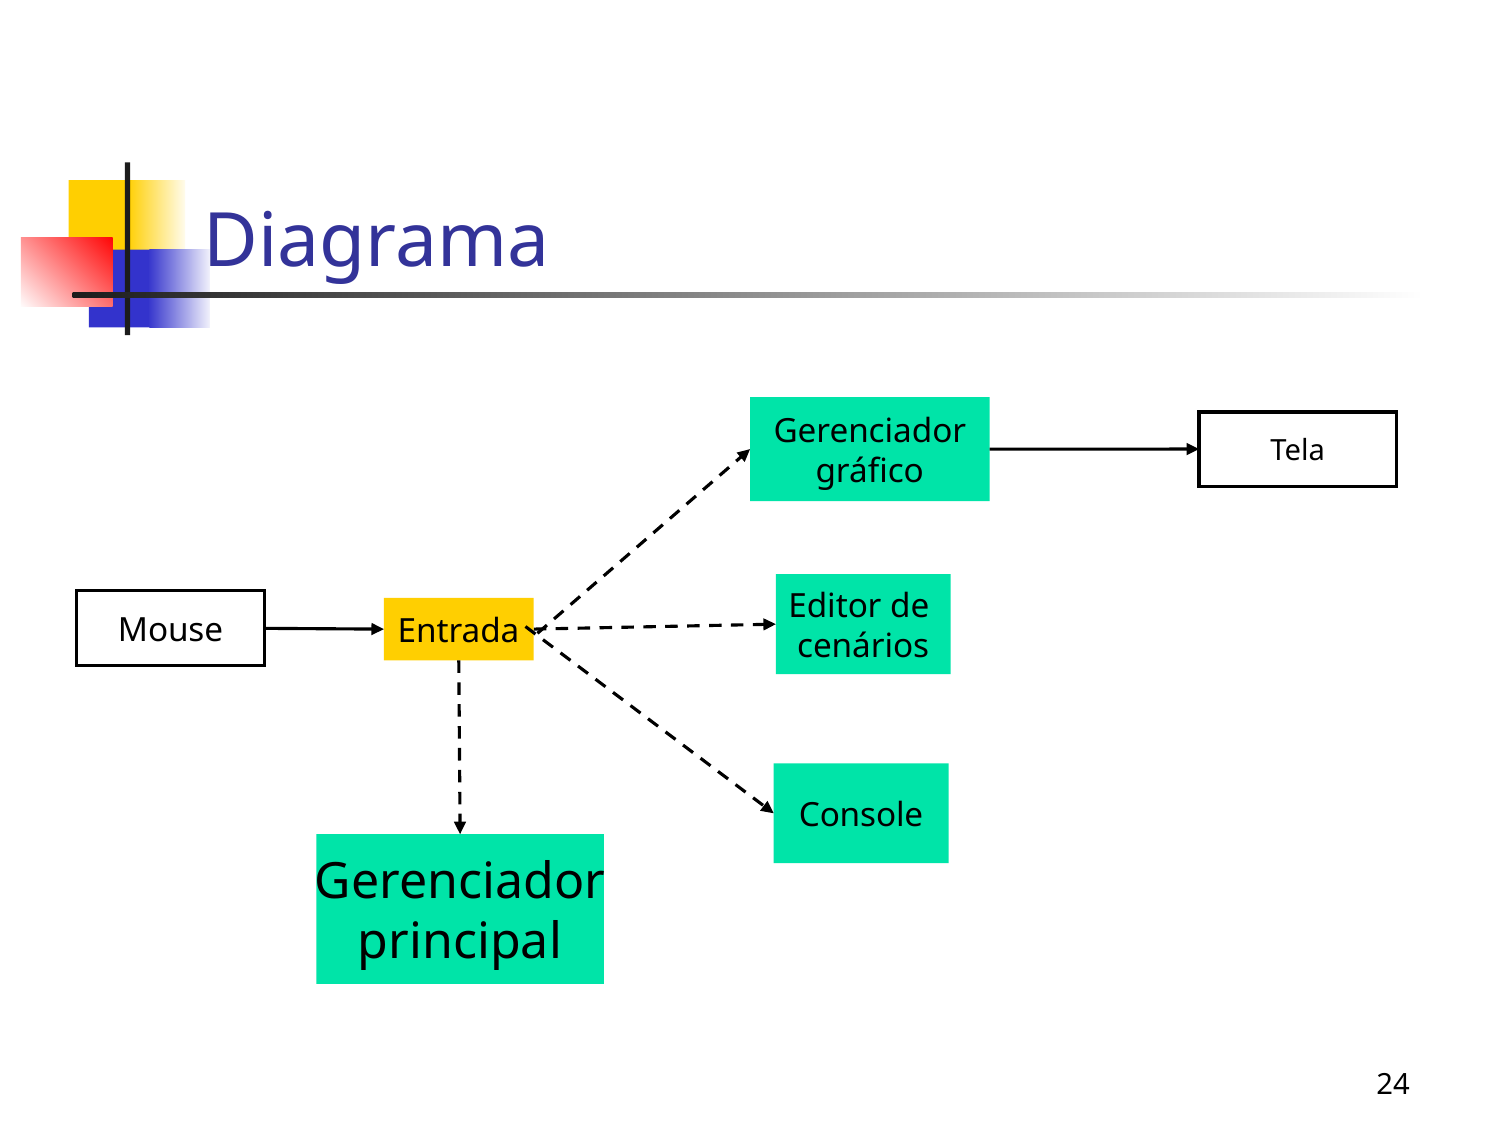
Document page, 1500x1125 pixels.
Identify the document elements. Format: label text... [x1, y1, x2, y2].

text_box Gerenciador gráfico [750, 397, 990, 502]
slide_number 24 [1112, 1037, 1426, 1113]
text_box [533, 623, 777, 628]
text_box Gerenciador principal [316, 834, 604, 984]
text_box Entrada [383, 597, 528, 661]
text_box Tela [1198, 411, 1397, 487]
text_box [525, 626, 774, 814]
text_box Console [773, 763, 949, 864]
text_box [537, 448, 751, 622]
title Diagrama [188, 101, 1468, 289]
text_box Editor de cenários [775, 574, 951, 675]
text_box Mouse [76, 590, 265, 666]
